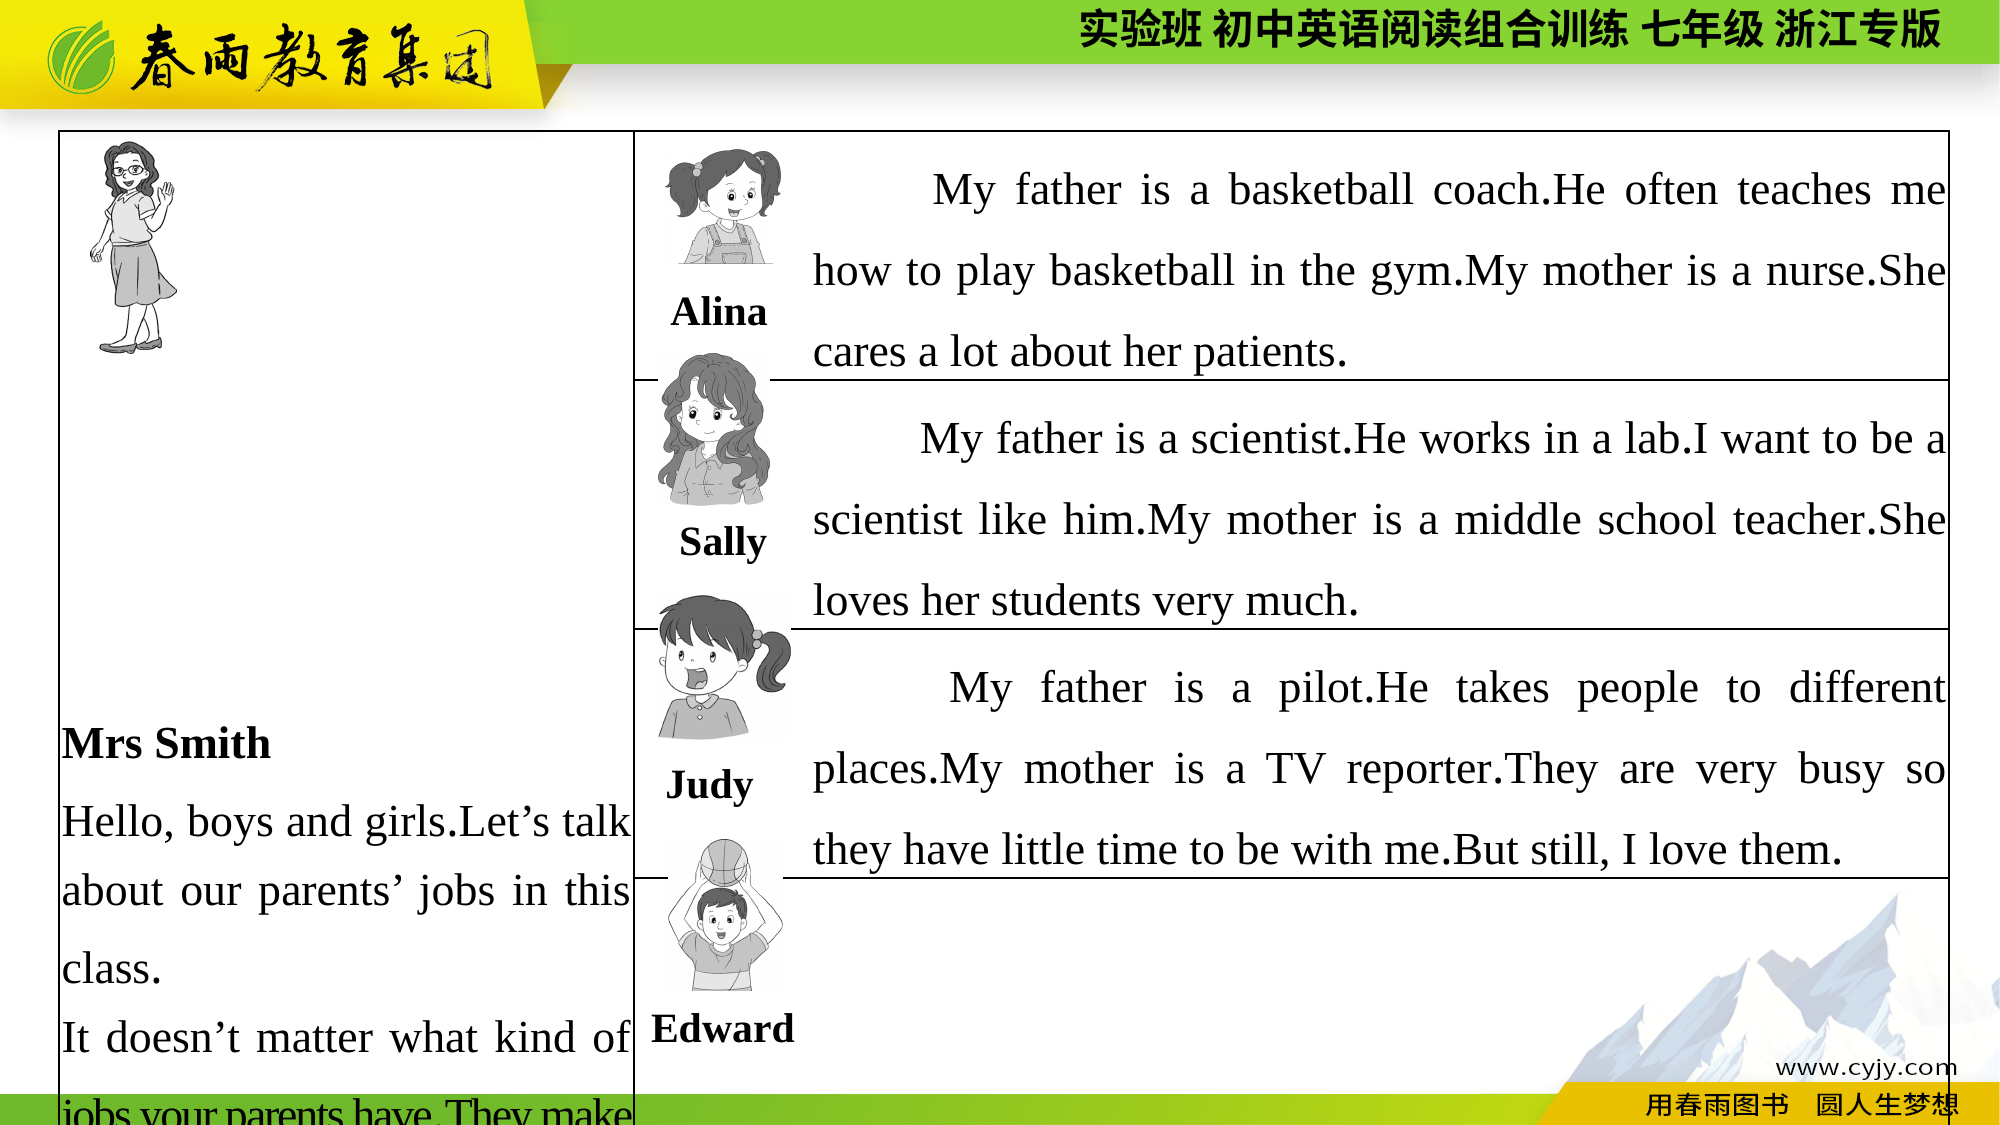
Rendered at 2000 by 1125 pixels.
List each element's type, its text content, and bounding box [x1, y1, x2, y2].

table_cell My father is a pilot.He takes people to different places.My mother is a TV reporter.They are very busy so they have little time to be with me.But still, I love them. [635, 630, 1948, 877]
picture [658, 353, 770, 506]
picture [90, 141, 178, 354]
table_header Mrs Smith Hello, boys and girls.Let’s talk about our parents’ jobs in this class. It doesn’t matter what kind of jobs your parents have.They make our city a better place.They make great contributions（贡献） to us, and everyone should take pride in them. [60, 132, 633, 1125]
text_box Sally [664, 496, 783, 572]
table_cell My parents are cleaners.No matter how bad the weather is, they get outside early in the morning and clean the streets.Sometimes I prepare breakfast for them. [635, 879, 1948, 1125]
text_box Alina [655, 261, 783, 342]
picture [0, 0, 2000, 1125]
picture [668, 838, 783, 991]
picture [658, 594, 791, 740]
table_header My father is a basketball coach.He often teaches me how to play basketball in the gym.My mother is a nurse.She cares a lot about her patients. [635, 132, 1948, 379]
table_cell My father is a scientist.He works in a lab.I want to be a scientist like him.My mother is a middle school teacher.She loves her students very much. [635, 381, 1948, 628]
text_box Edward [636, 993, 811, 1058]
text_box Judy [650, 749, 769, 814]
picture [665, 149, 781, 264]
